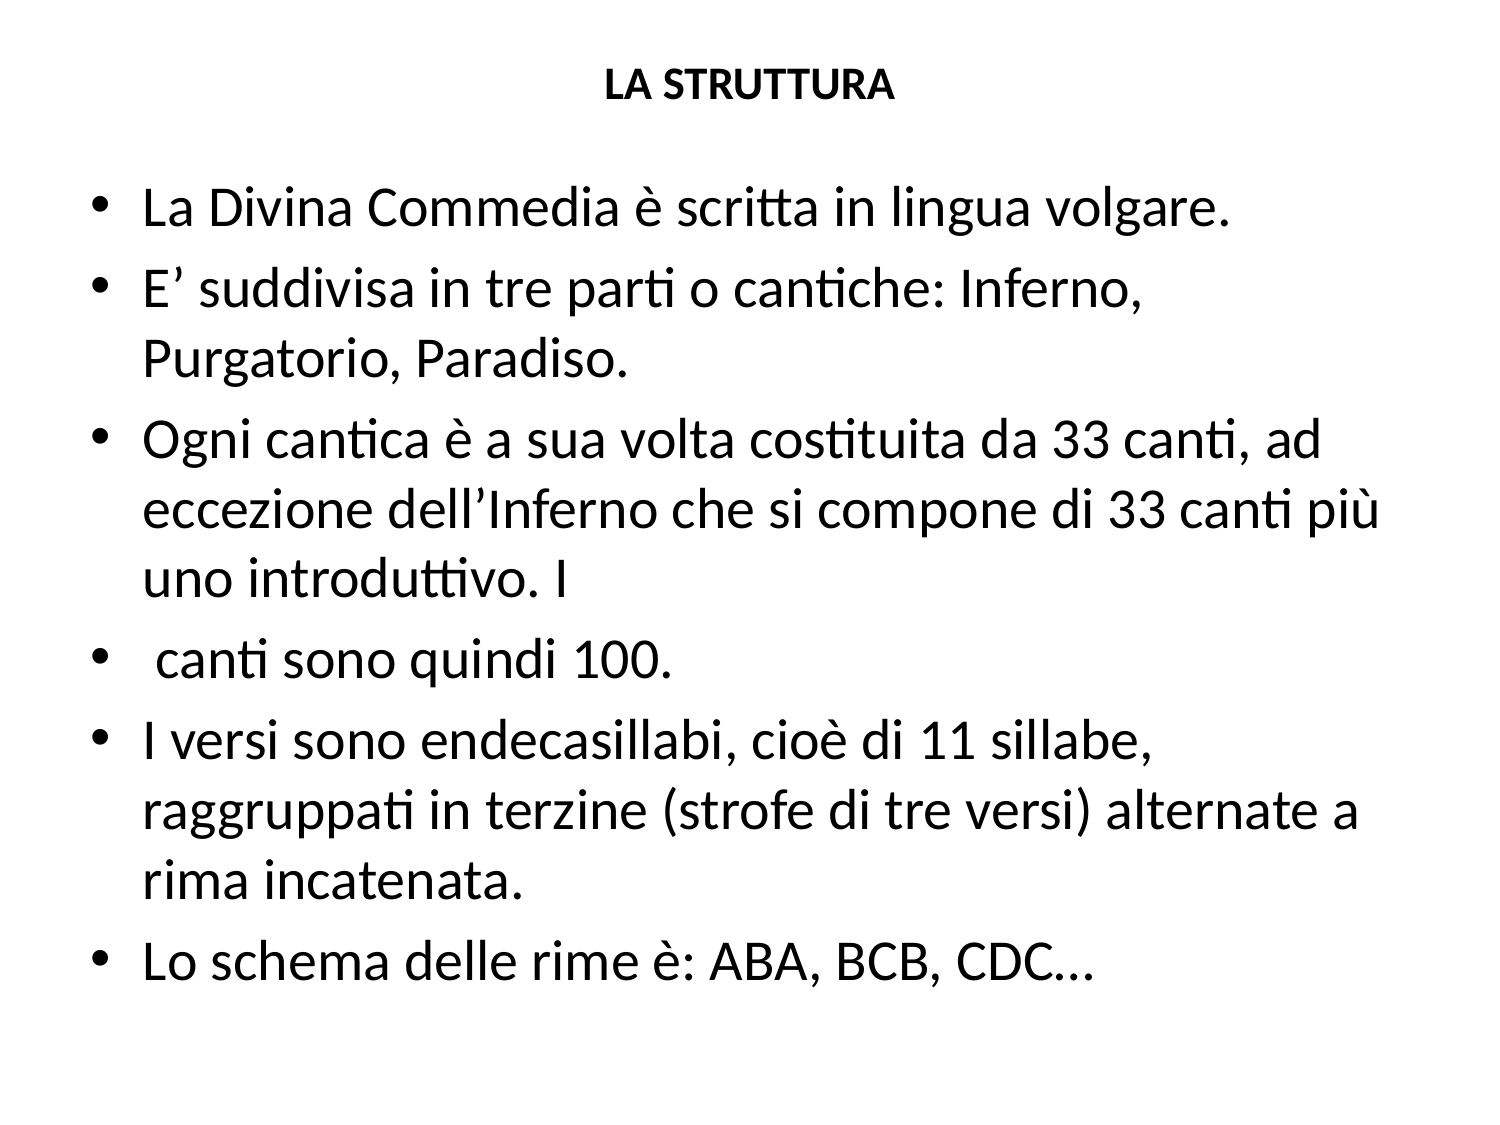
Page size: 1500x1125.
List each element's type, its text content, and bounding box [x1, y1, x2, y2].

list La Divina Commedia è scritta in lingua volgare. E’ suddivisa in tre parti o cantiche: Inferno, Purgatorio, Paradiso. Ogni cantica è a sua volta costituita da 33 canti, ad eccezione dell’Inferno che si compone di 33 canti più uno introduttivo. I canti sono quindi 100. I versi sono endecasillabi, cioè di 11 sillabe, raggruppati in terzine (strofe di tre versi) alternate a rima incatenata. Lo schema delle rime è: ABA, BCB, CDC… [75, 160, 1425, 1005]
title LA STRUTTURA [75, 45, 1425, 160]
